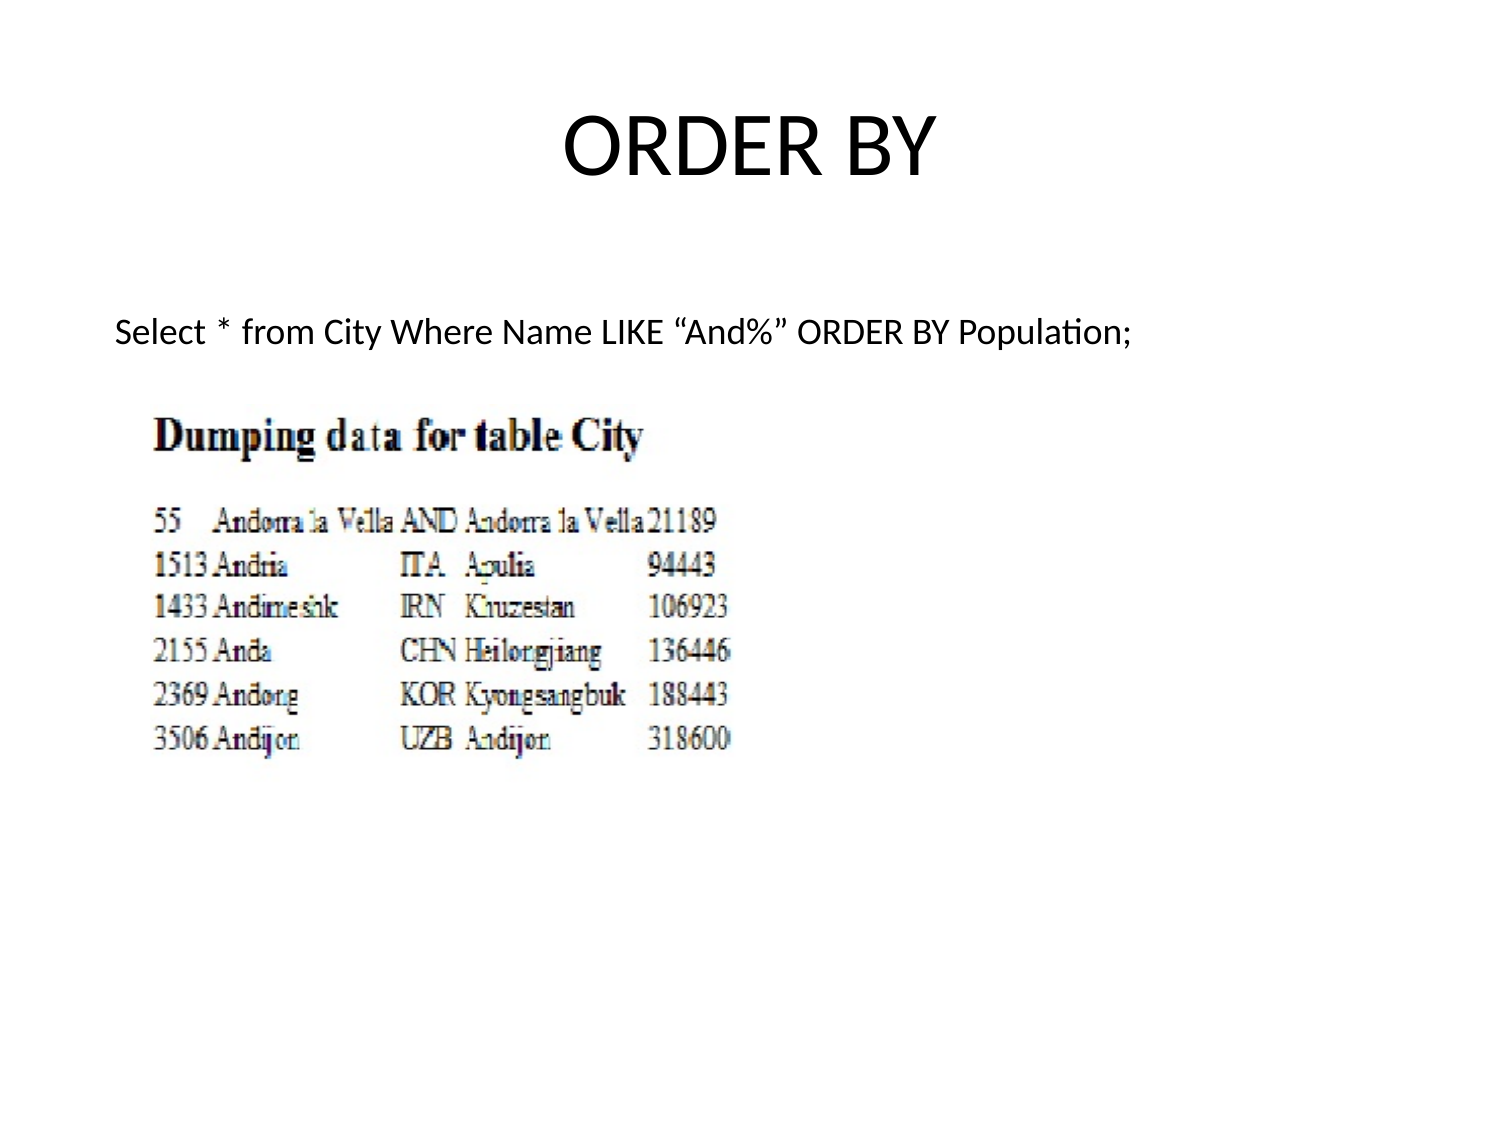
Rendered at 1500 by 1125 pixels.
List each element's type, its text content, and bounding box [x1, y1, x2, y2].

text_box Select * from City Where Name LIKE “And%” ORDER BY Population; [99, 299, 1413, 360]
picture [149, 404, 1213, 801]
title ORDER BY [75, 45, 1425, 233]
